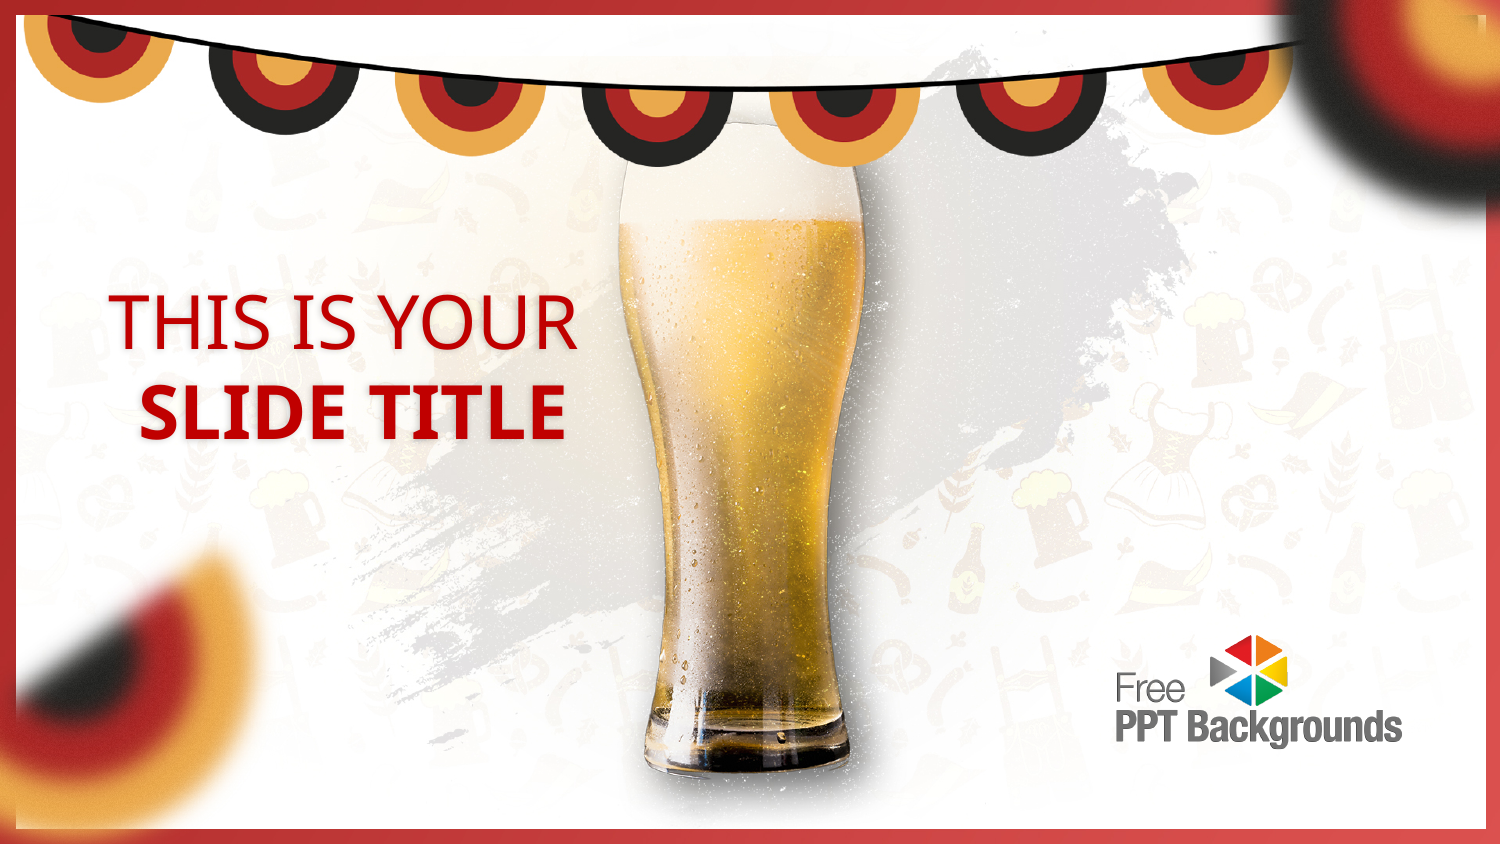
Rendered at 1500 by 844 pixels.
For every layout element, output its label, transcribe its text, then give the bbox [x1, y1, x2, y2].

title THIS IS YOUR SLIDE TITLE [83, 196, 624, 533]
picture [0, 0, 1500, 844]
